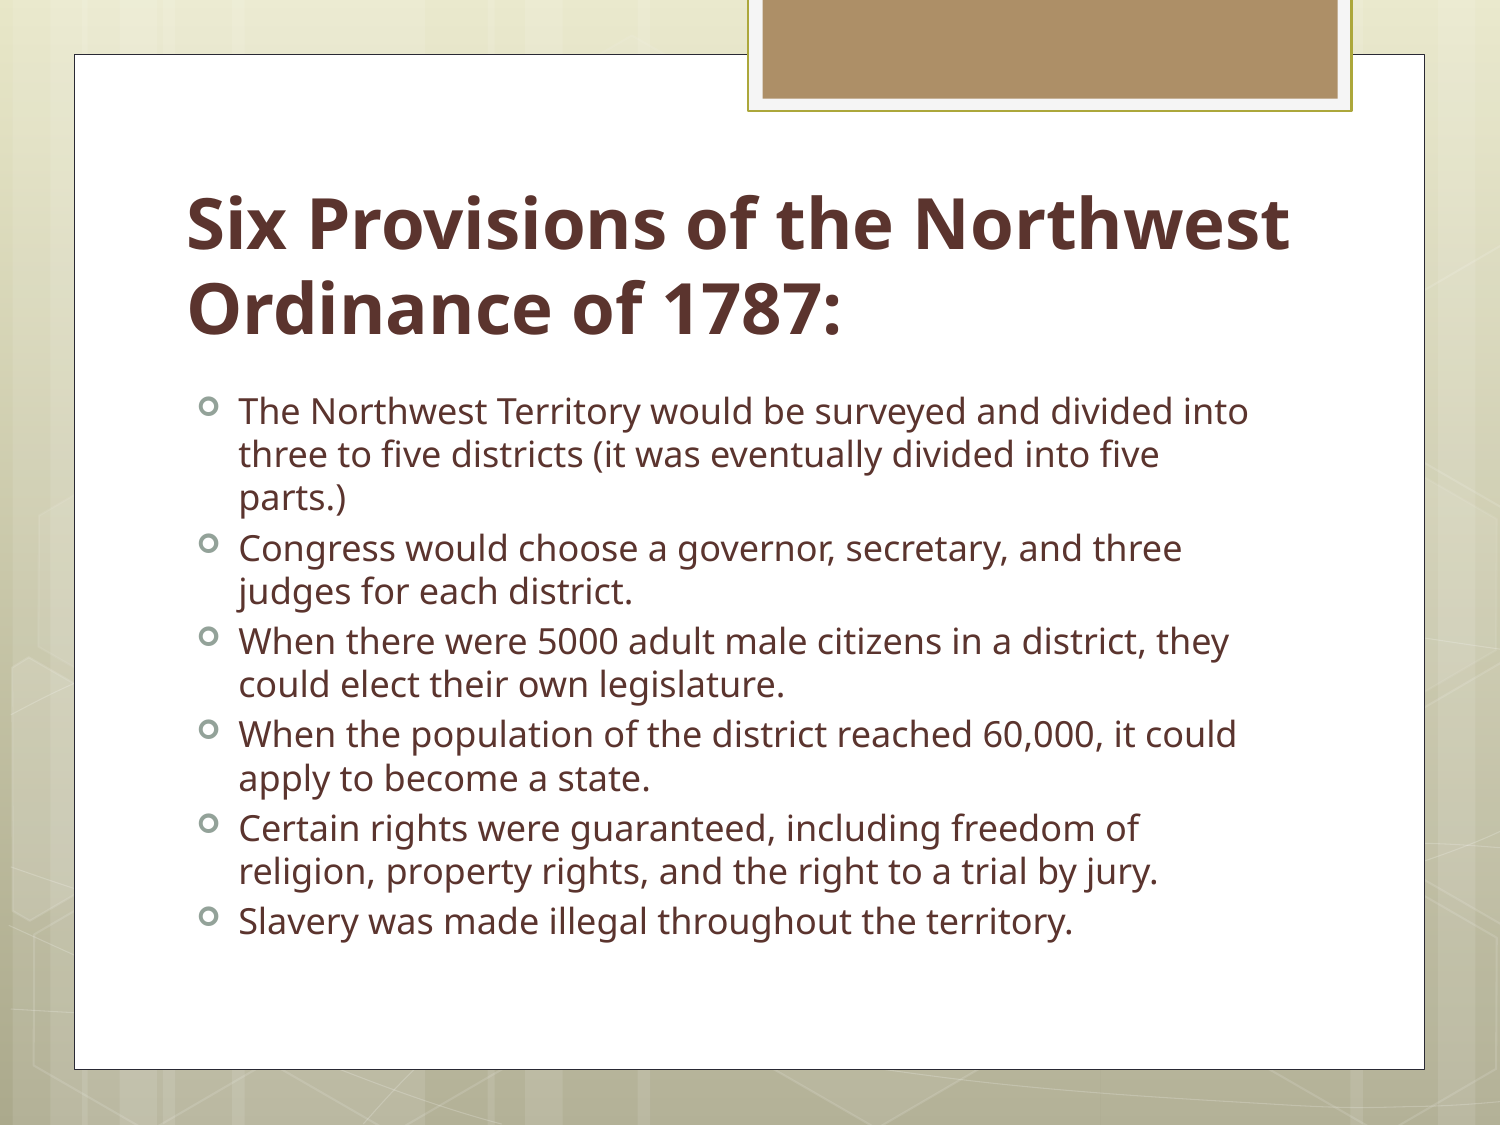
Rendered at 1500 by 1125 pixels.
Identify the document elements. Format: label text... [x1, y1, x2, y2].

title Six Provisions of the Northwest Ordinance of 1787: [171, 168, 1324, 357]
list The Northwest Territory would be surveyed and divided into three to five districts (it was eventually divided into five parts.) Congress would choose a governor, secretary, and three judges for each district. When there were 5000 adult male citizens in a district, they could elect their own legislature. When the population of the district reached 60,000, it could apply to become a state. Certain rights were guaranteed, including freedom of religion, property rights, and the right to a trial by jury. Slavery was made illegal throughout the territory. [171, 381, 1283, 957]
